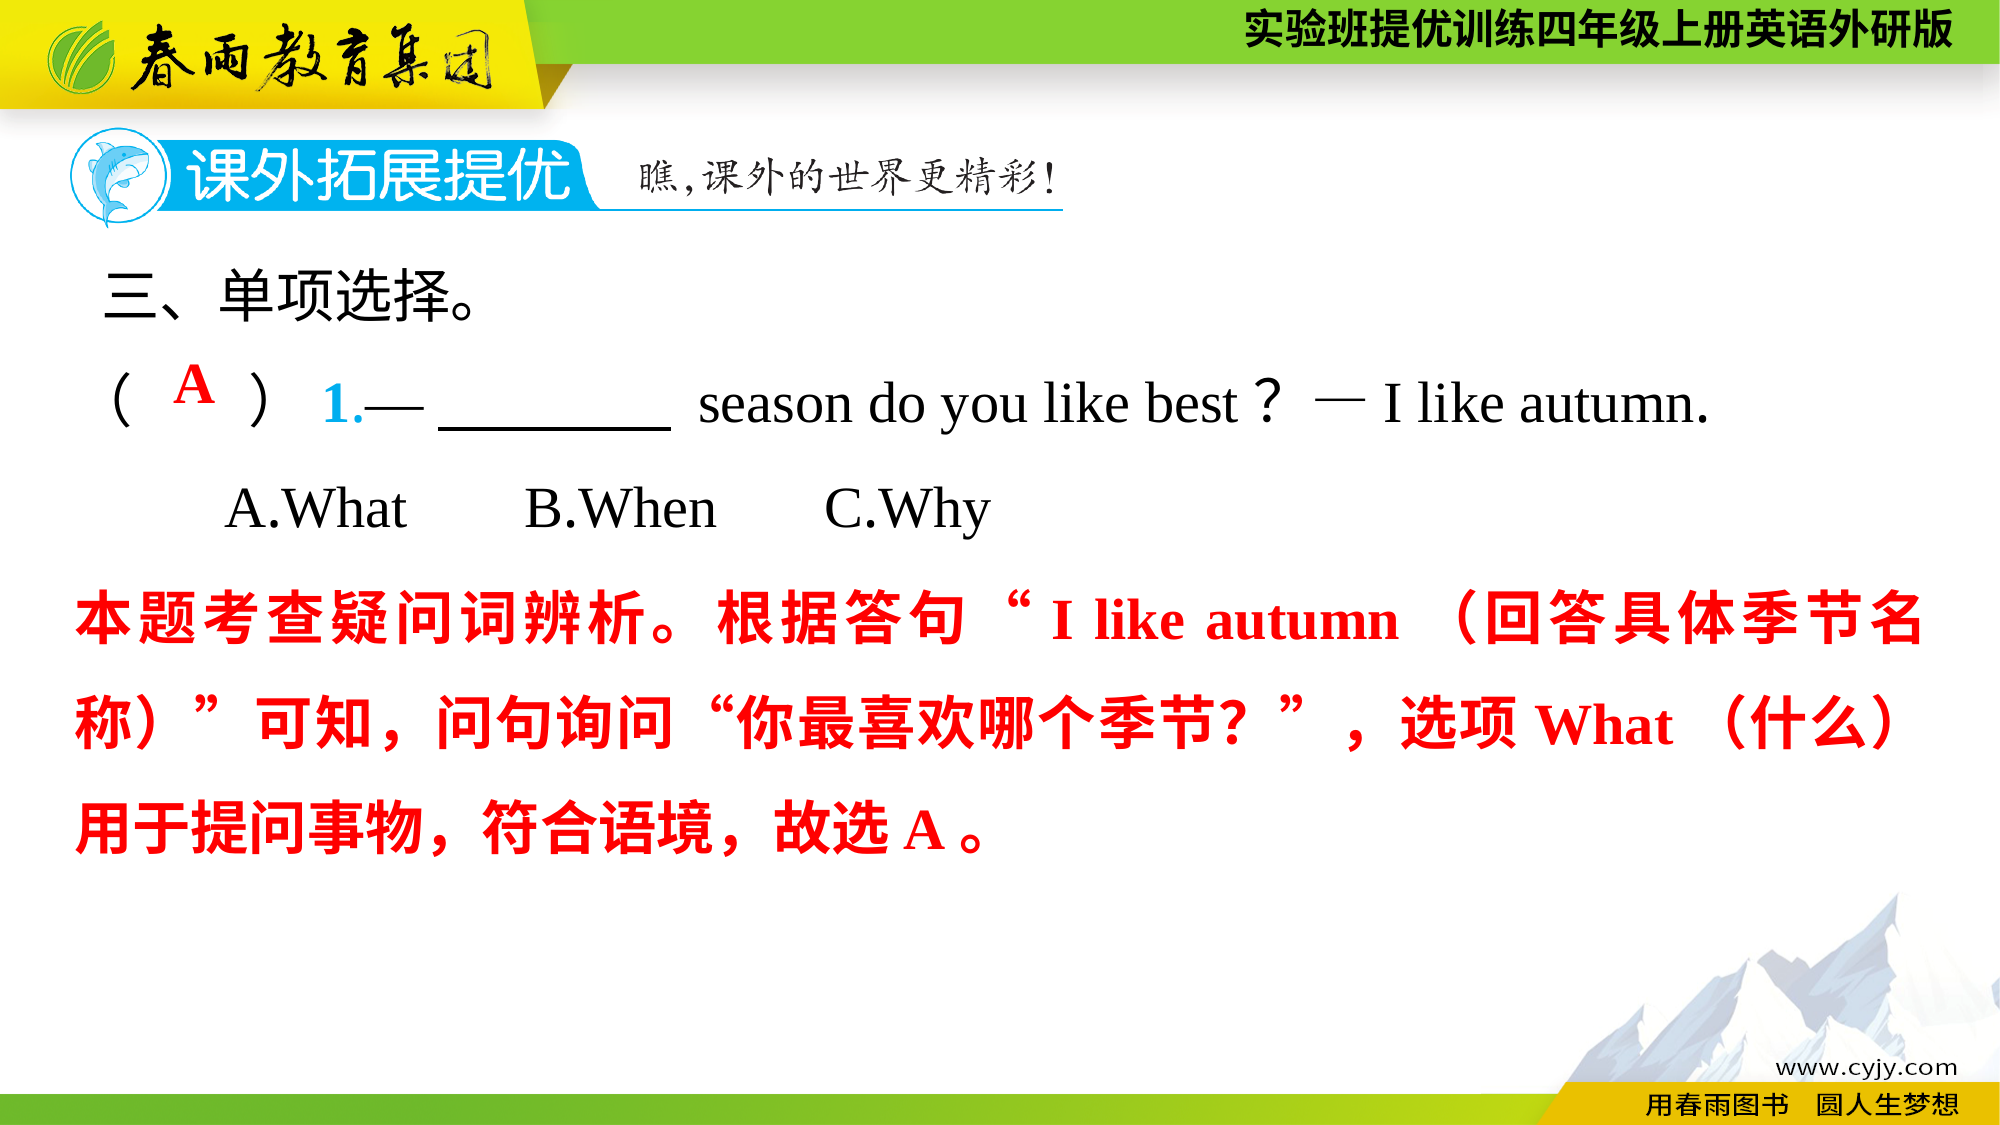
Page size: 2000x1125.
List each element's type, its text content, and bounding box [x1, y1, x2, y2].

text_box 本题考查疑问词辨析。根据答句“I like autumn（回答具体季节名称）”可知，问句询问“你最喜欢哪个季节？”，选项What（什么）用于提问事物，符合语境，故选A。 [59, 538, 1944, 869]
picture [0, 0, 2000, 1125]
list 三、单项选择。 （ ）1.— season do you like best？—I like autumn. A.What B.When C.Why [59, 216, 1944, 538]
text_box A [158, 337, 231, 423]
